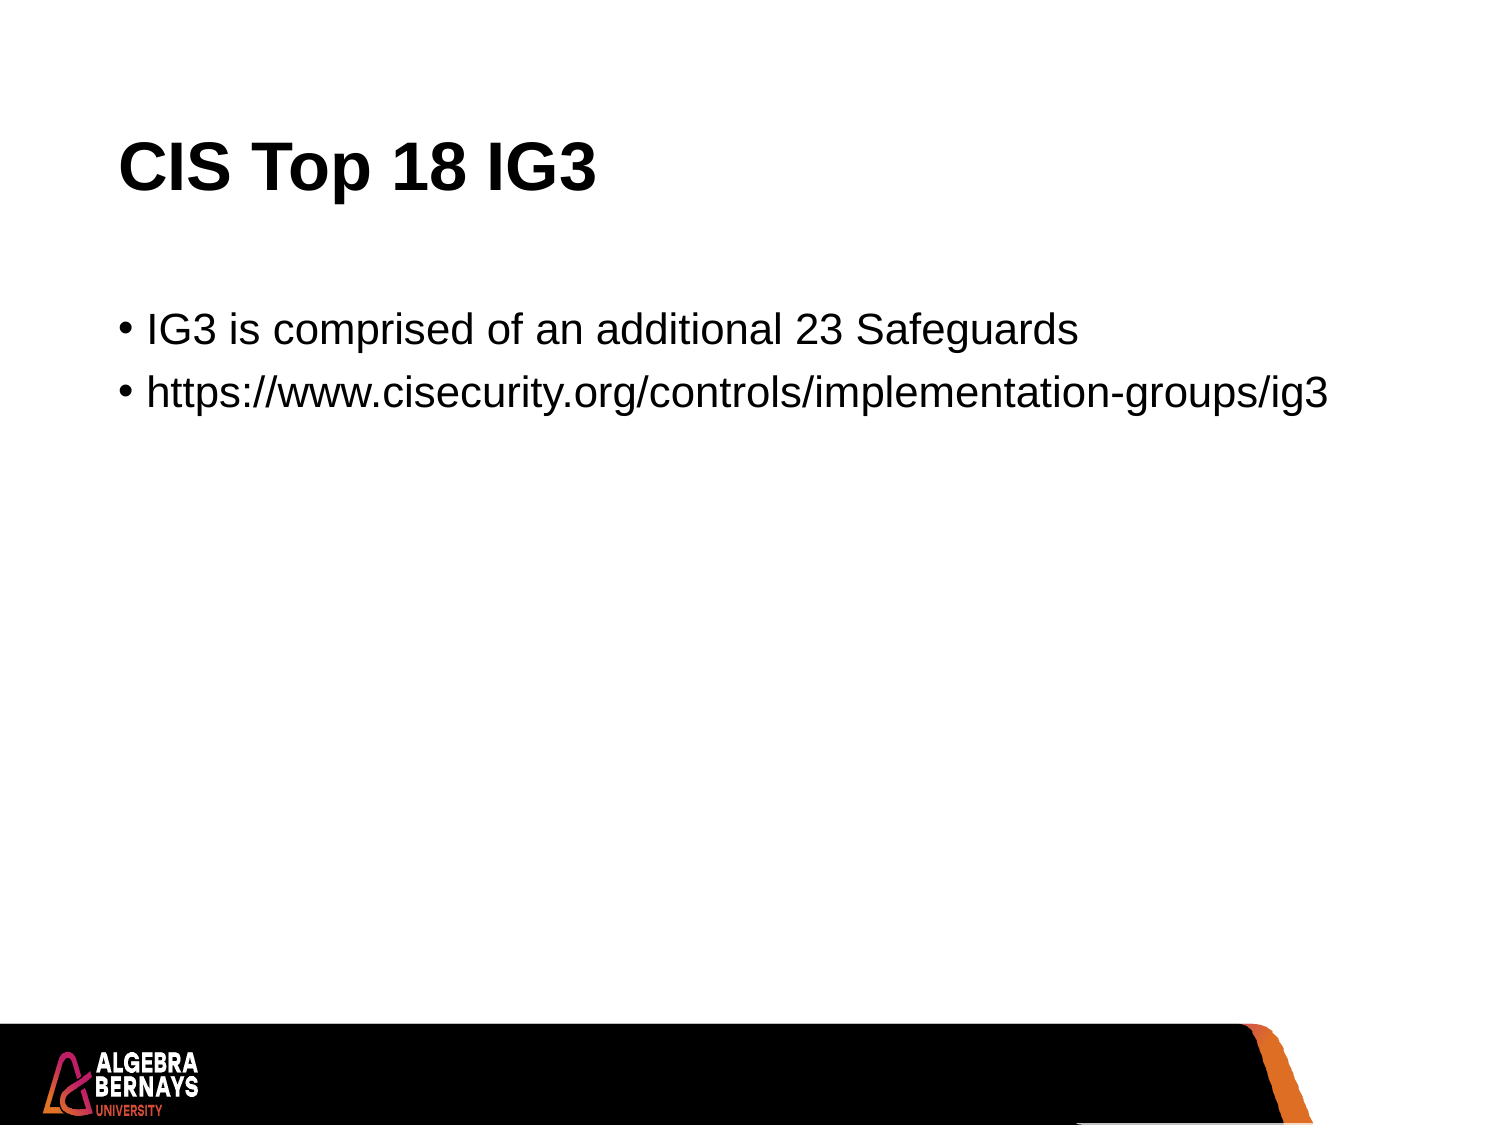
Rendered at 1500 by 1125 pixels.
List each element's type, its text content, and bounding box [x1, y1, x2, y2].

title CIS Top 18 IG3 [103, 59, 1397, 278]
list IG3 is comprised of an additional 23 Safeguards https://www.cisecurity.org/controls/implementation-groups/ig3 [103, 299, 1397, 1014]
picture [0, 1023, 1468, 1125]
